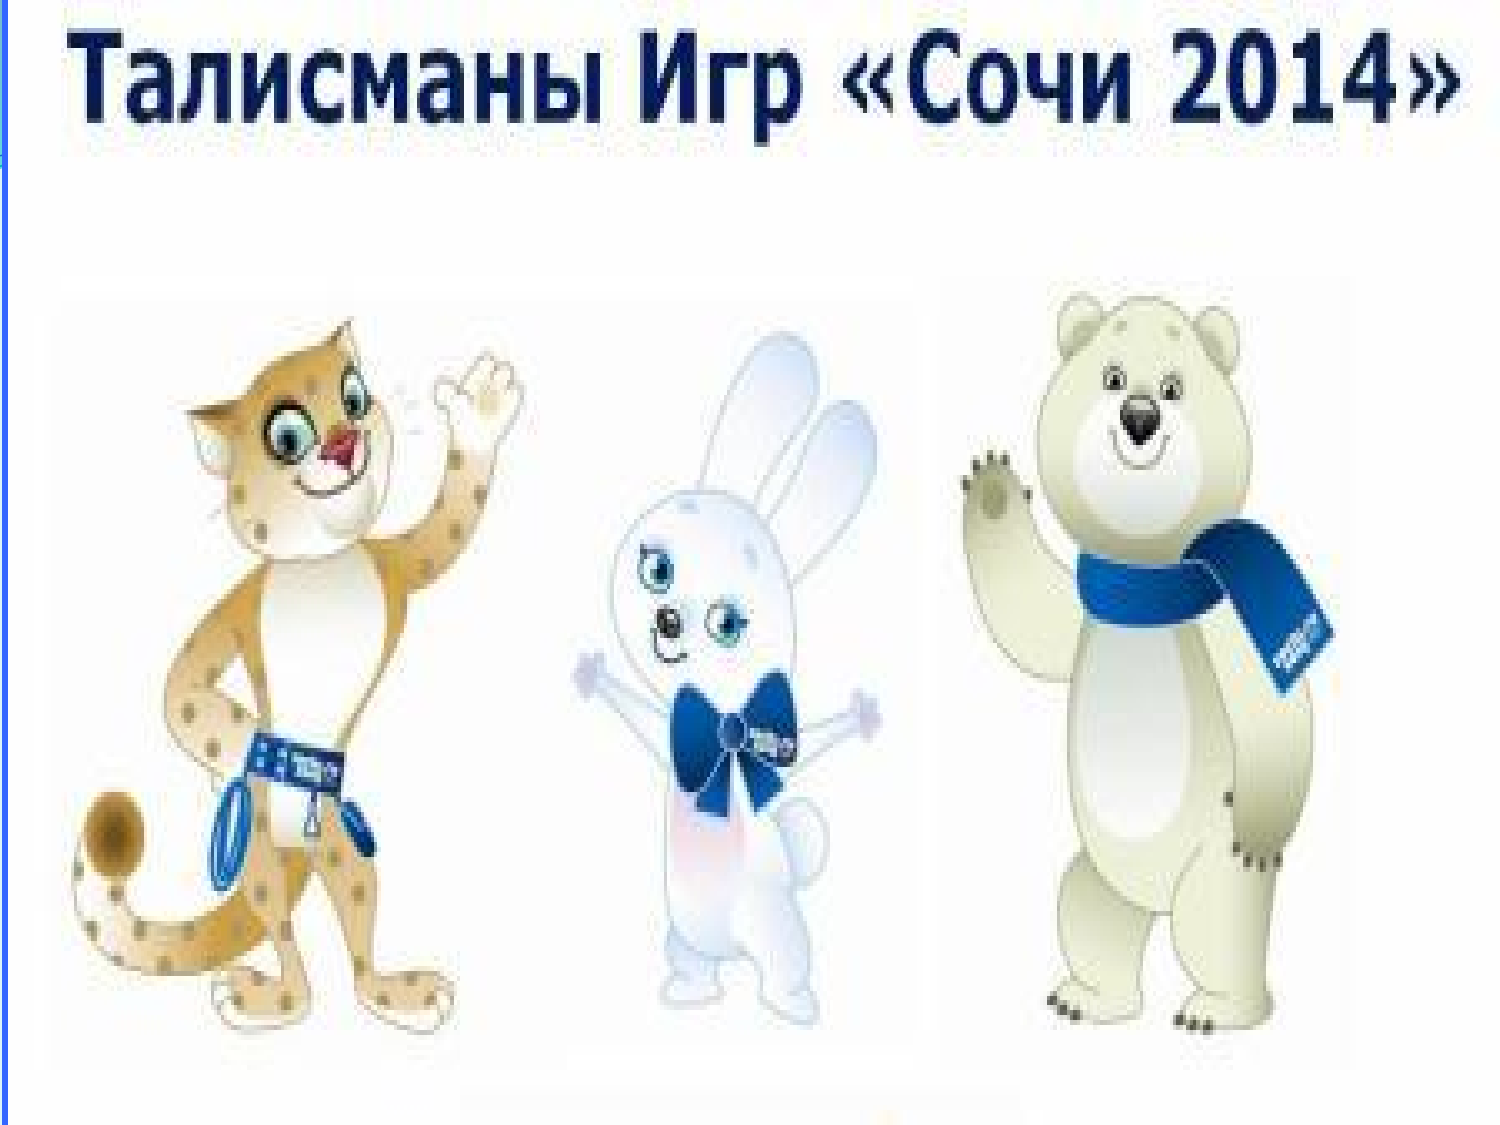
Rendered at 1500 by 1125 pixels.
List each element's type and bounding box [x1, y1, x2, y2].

list [7, 0, 1500, 1125]
